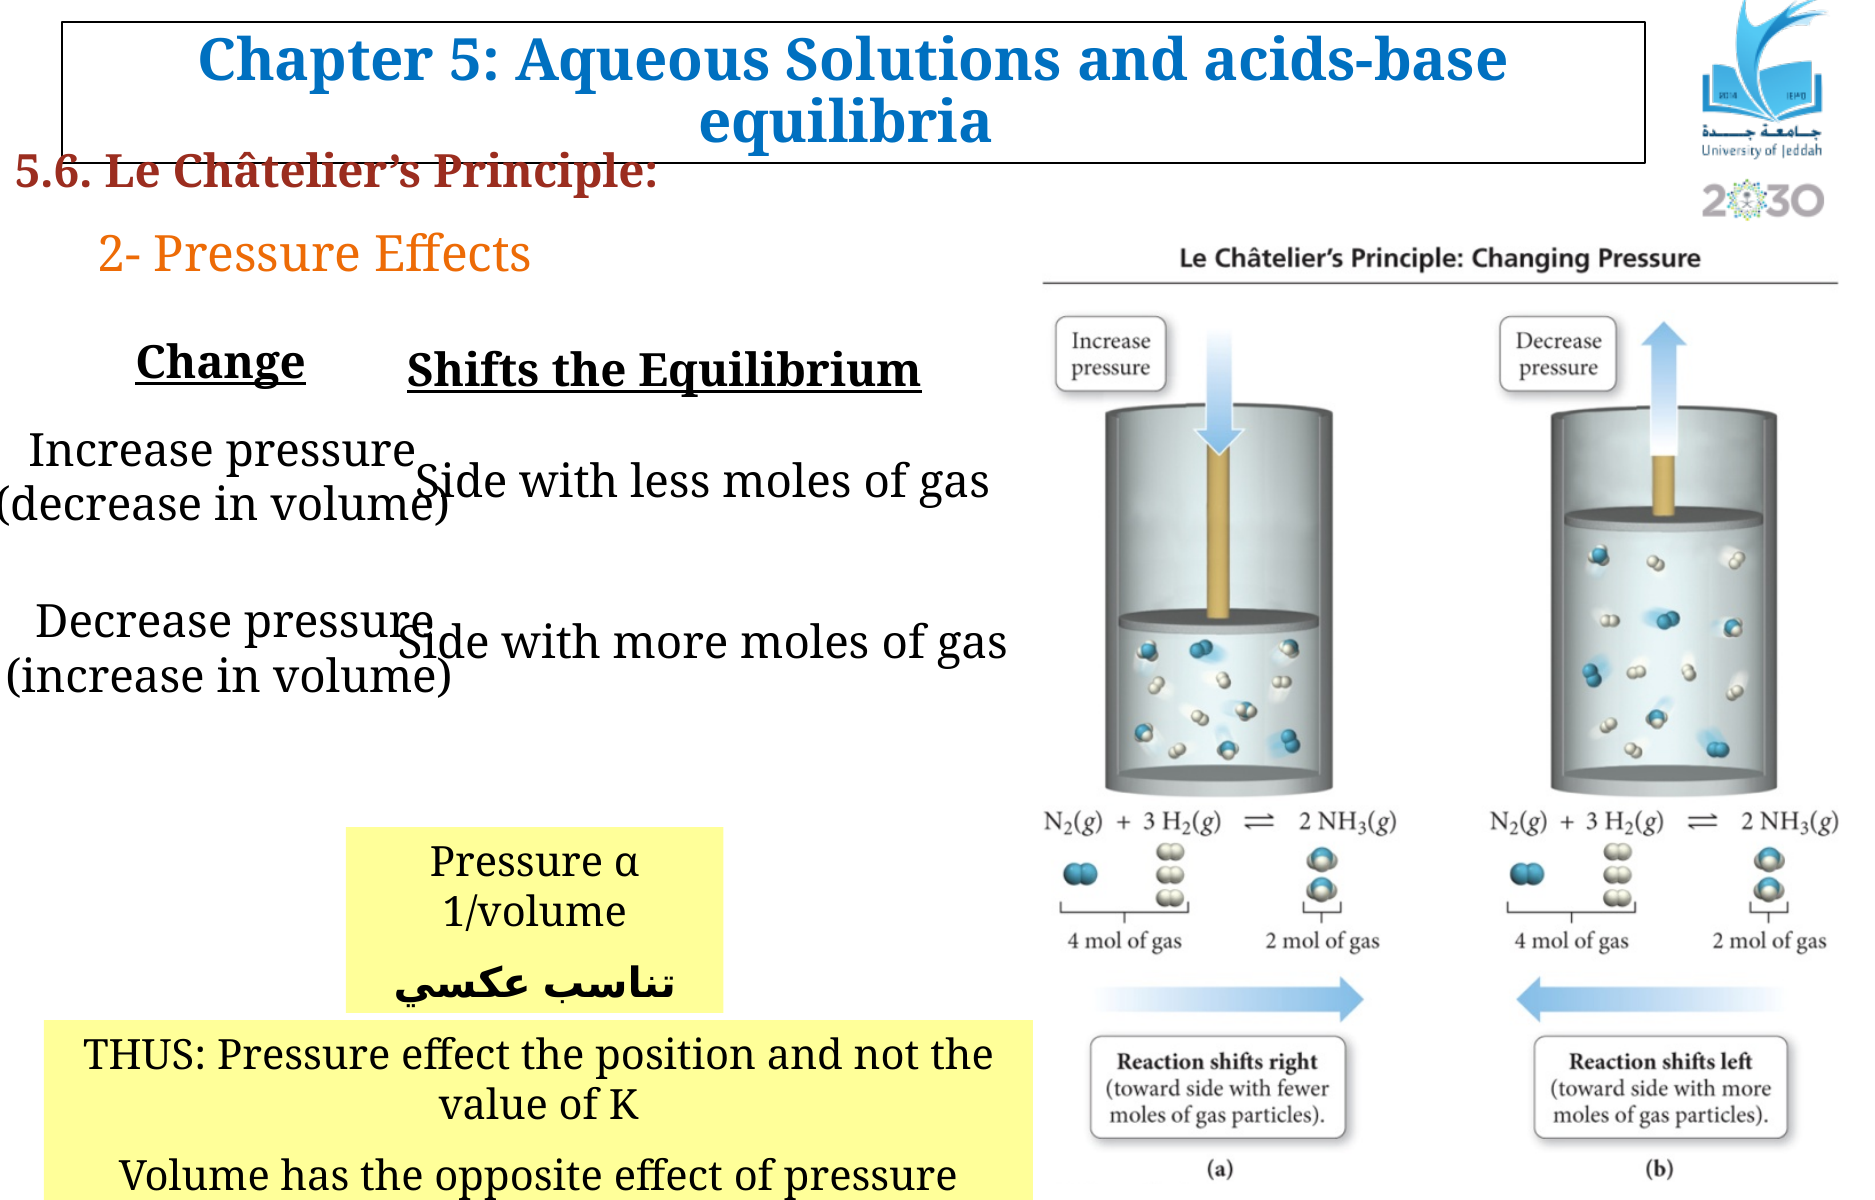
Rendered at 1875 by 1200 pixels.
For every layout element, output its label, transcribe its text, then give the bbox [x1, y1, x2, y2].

text_box 5.6. Le Châtelier’s Principle: [0, 134, 1435, 205]
text_box Decrease pressure (increase in volume) [0, 584, 480, 709]
text_box Change [120, 325, 321, 395]
picture [1681, 0, 1846, 227]
text_box Shifts the Equilibrium [392, 332, 937, 403]
text_box Pressure α 1/volume تناسب عكسي [345, 827, 724, 1013]
text_box Side with less moles of gas [400, 444, 1006, 514]
text_box Side with more moles of gas [382, 605, 1024, 676]
text_box Increase pressure (decrease in volume) [0, 412, 466, 538]
picture [1033, 237, 1848, 1184]
title 2- Pressure Effects [17, 221, 1618, 437]
text_box THUS: Pressure effect the position and not the value of K Volume has the opposite effect of pressure [43, 1020, 1033, 1200]
text_box Chapter 5: Aqueous Solutions and acids-base equilibria [61, 21, 1646, 164]
